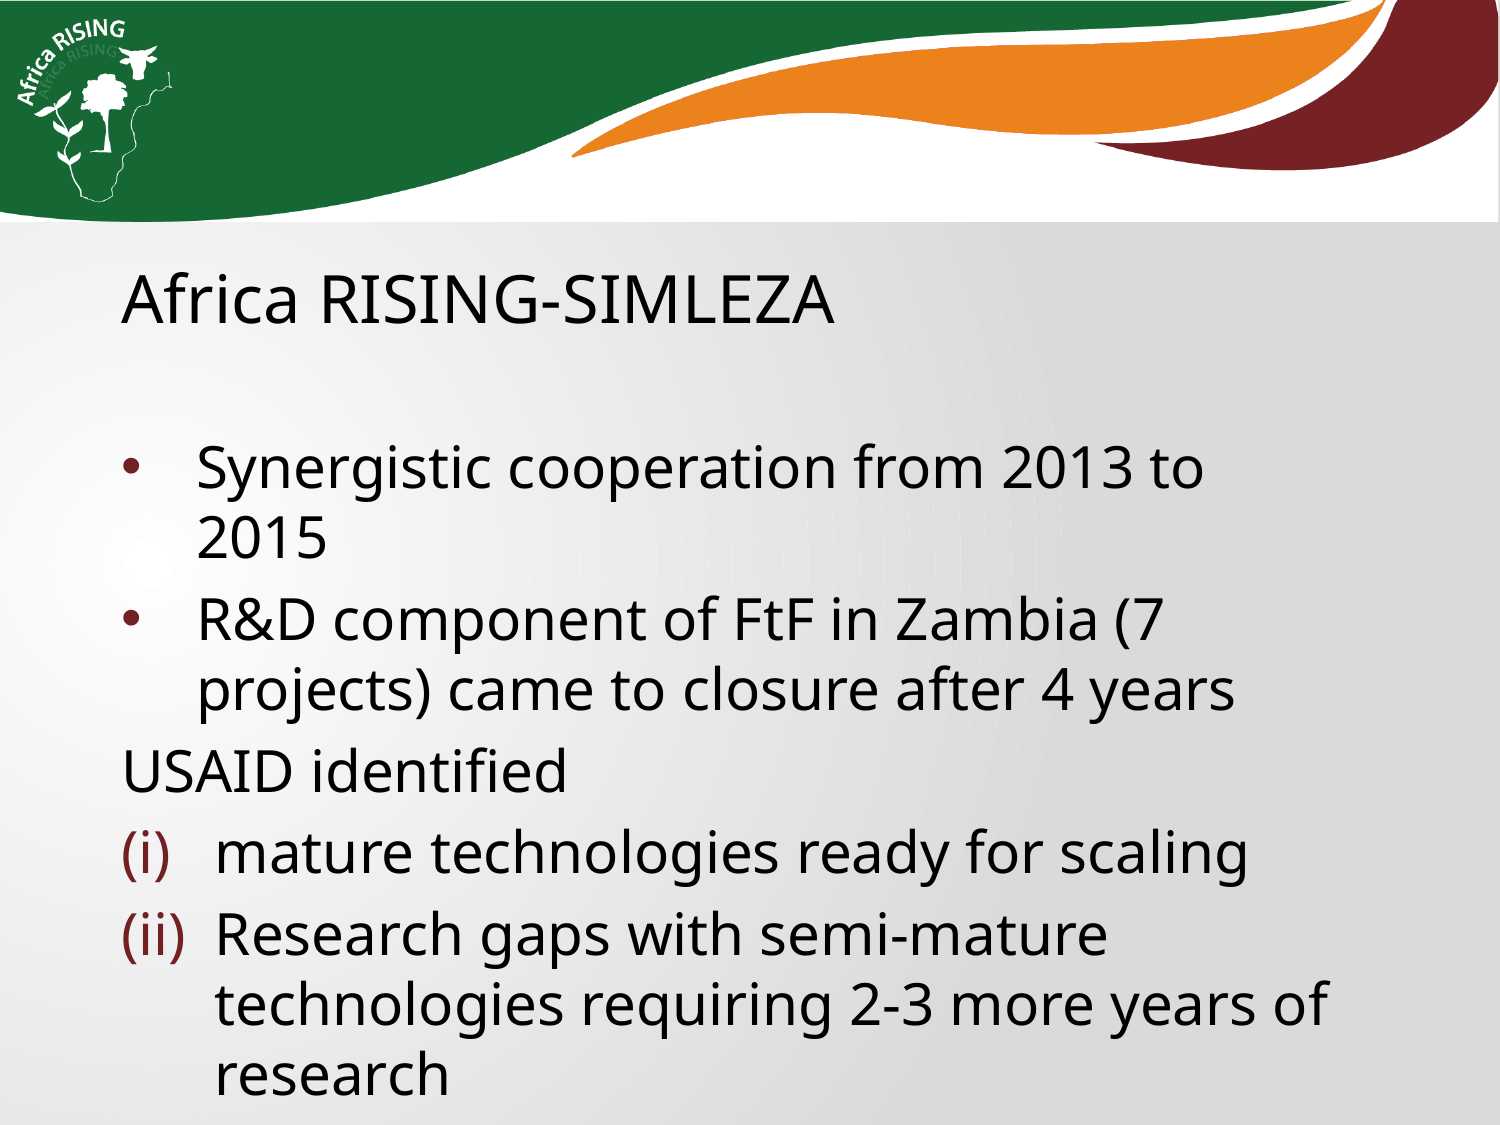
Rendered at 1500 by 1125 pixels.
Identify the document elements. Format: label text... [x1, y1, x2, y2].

list Africa RISING-SIMLEZA Synergistic cooperation from 2013 to 2015 R&D component of FtF in Zambia (7 projects) came to closure after 4 years USAID identified mature technologies ready for scaling Research gaps with semi-mature technologies requiring 2-3 more years of research [87, 249, 1363, 388]
picture [0, 0, 1499, 222]
